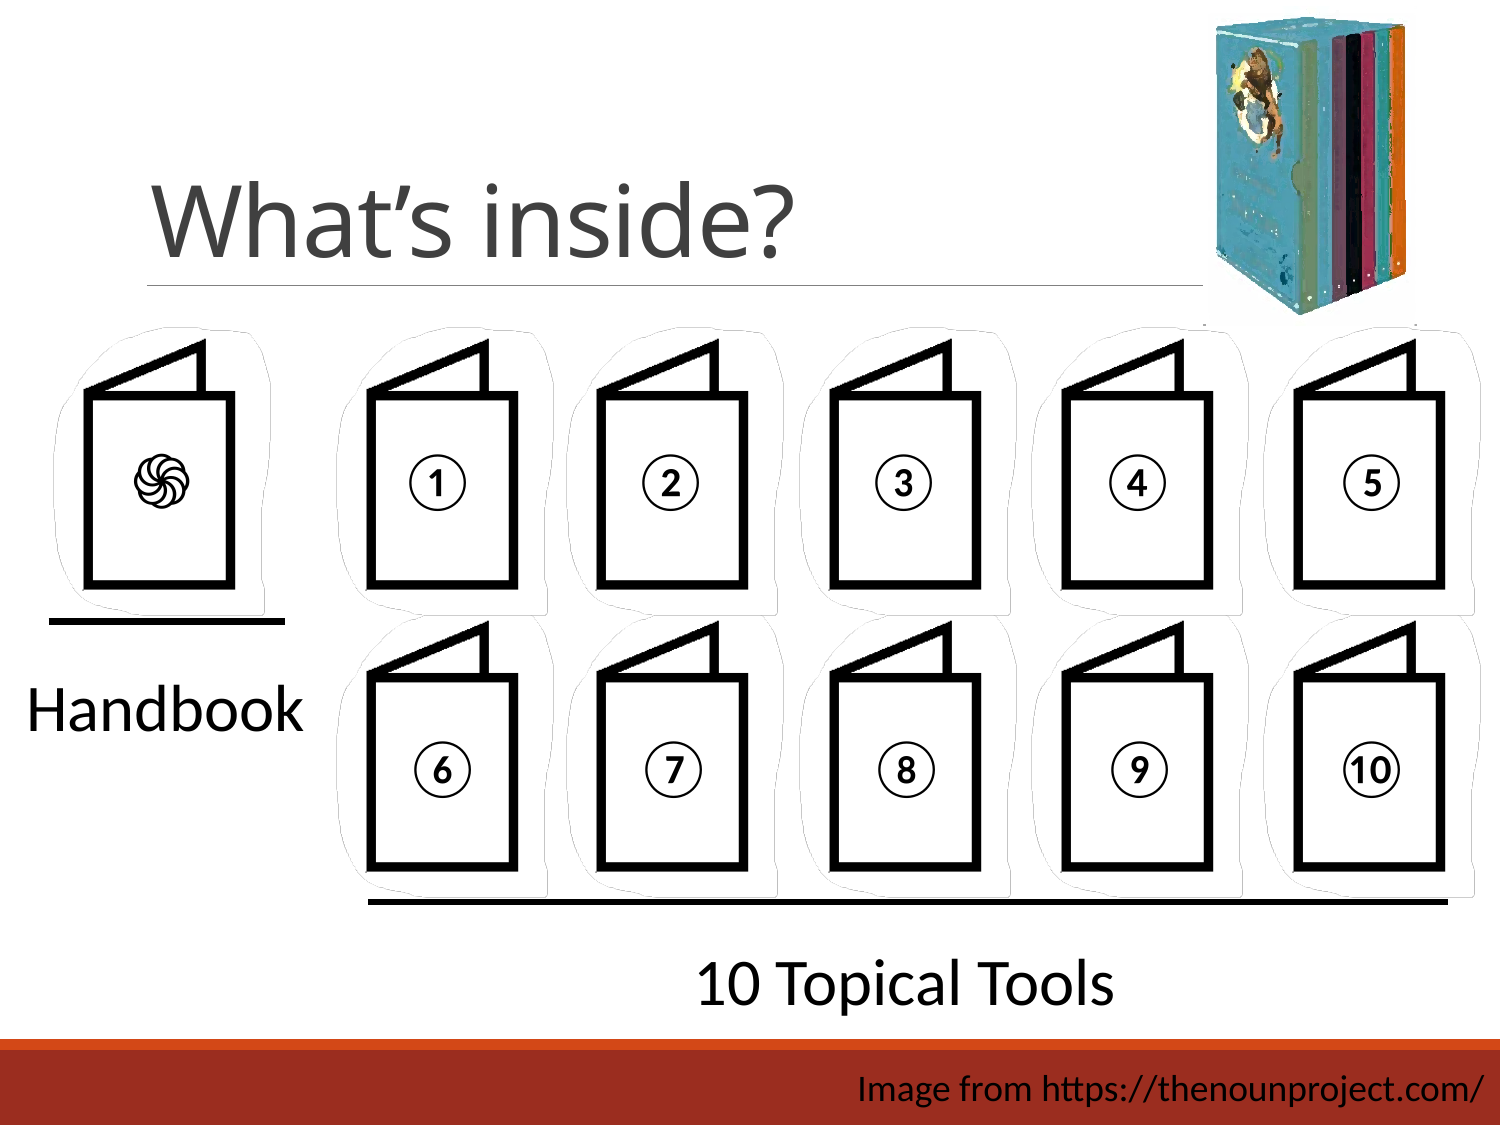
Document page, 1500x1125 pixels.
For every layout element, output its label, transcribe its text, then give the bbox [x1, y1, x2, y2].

picture [793, 322, 1022, 901]
text_box 10 Topical Tools [650, 931, 1159, 1026]
title What’s inside? [135, 47, 1200, 285]
picture [48, 322, 277, 620]
picture [330, 322, 559, 903]
text_box Image from https://thenounproject.com/ [759, 1056, 1500, 1117]
picture [561, 322, 790, 901]
text_box Handbook [6, 657, 326, 752]
picture [1026, 5, 1487, 903]
